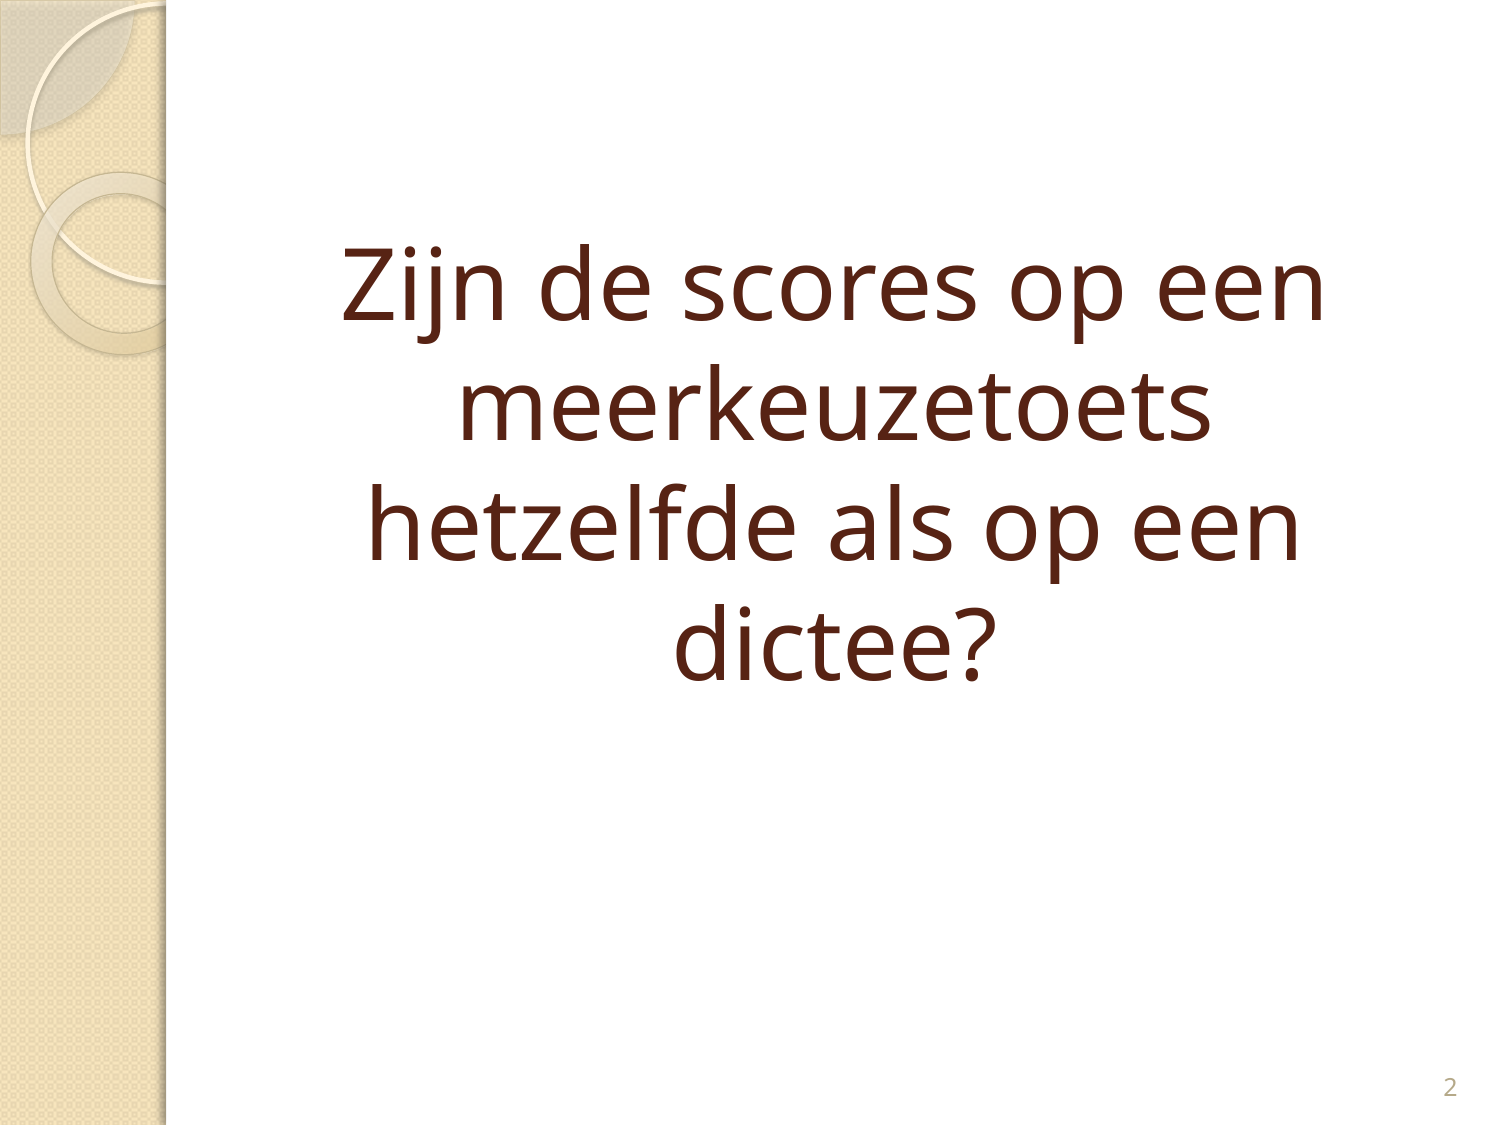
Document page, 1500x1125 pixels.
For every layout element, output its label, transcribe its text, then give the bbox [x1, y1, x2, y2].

slide_number 2 [1413, 1034, 1488, 1113]
title Zijn de scores op een meerkeuzetoets hetzelfde als op een dictee? [219, 366, 1450, 555]
